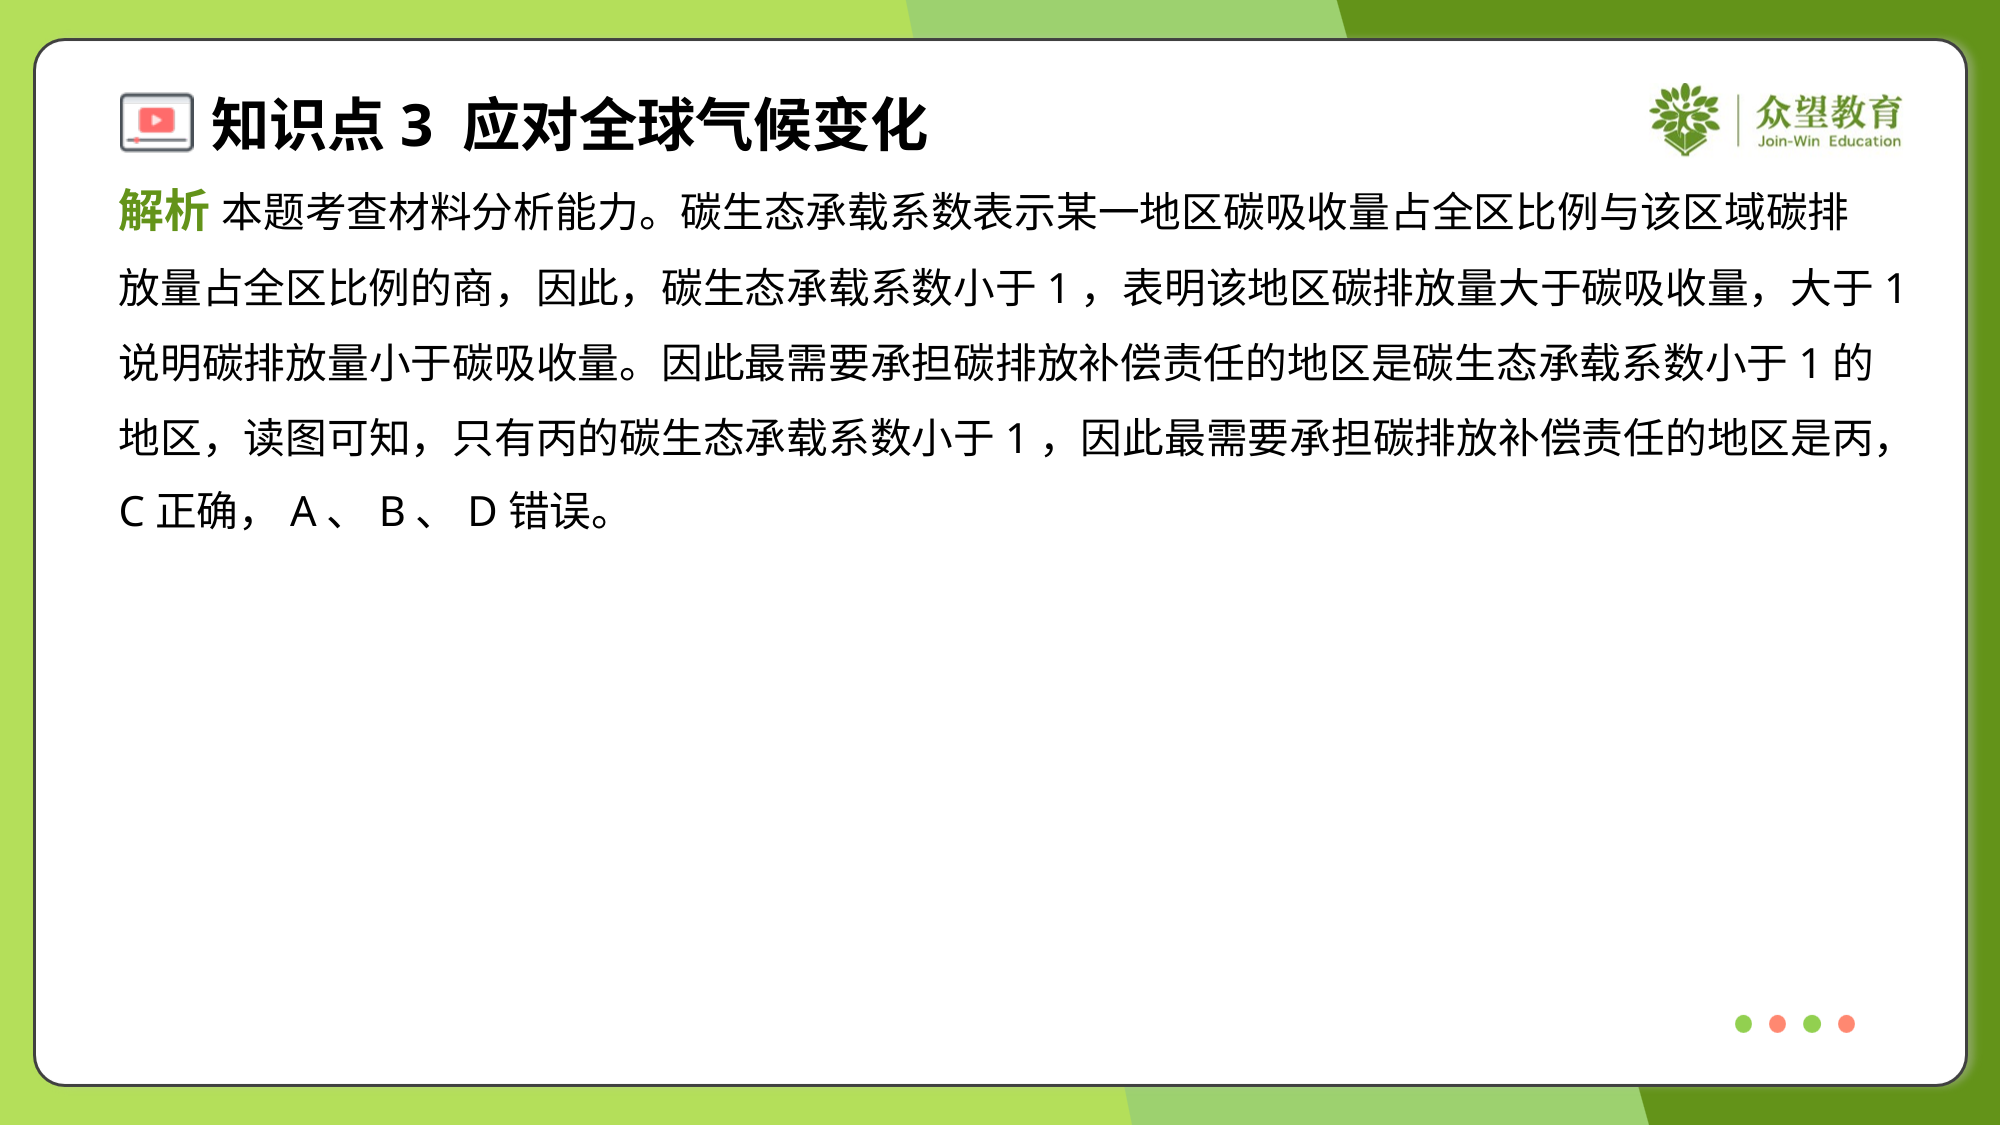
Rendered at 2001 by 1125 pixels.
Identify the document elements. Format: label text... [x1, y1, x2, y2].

picture [0, 0, 2000, 1125]
text_box 解析 本题考查材料分析能力。碳生态承载系数表示某一地区碳吸收量占全区比例与该区域碳排 放量占全区比例的商，因此，碳生态承载系数小于1，表明该地区碳排放量大于碳吸收量，大于1 说明碳排放量小于碳吸收量。因此最需要承担碳排放补偿责任的地区是碳生态承载系数小于1的 地区，读图可知，只有丙的碳生态承载系数小于1，因此最需要承担碳排放补偿责任的地区是丙， C正确，A、B、D错误。 [118, 159, 1883, 527]
